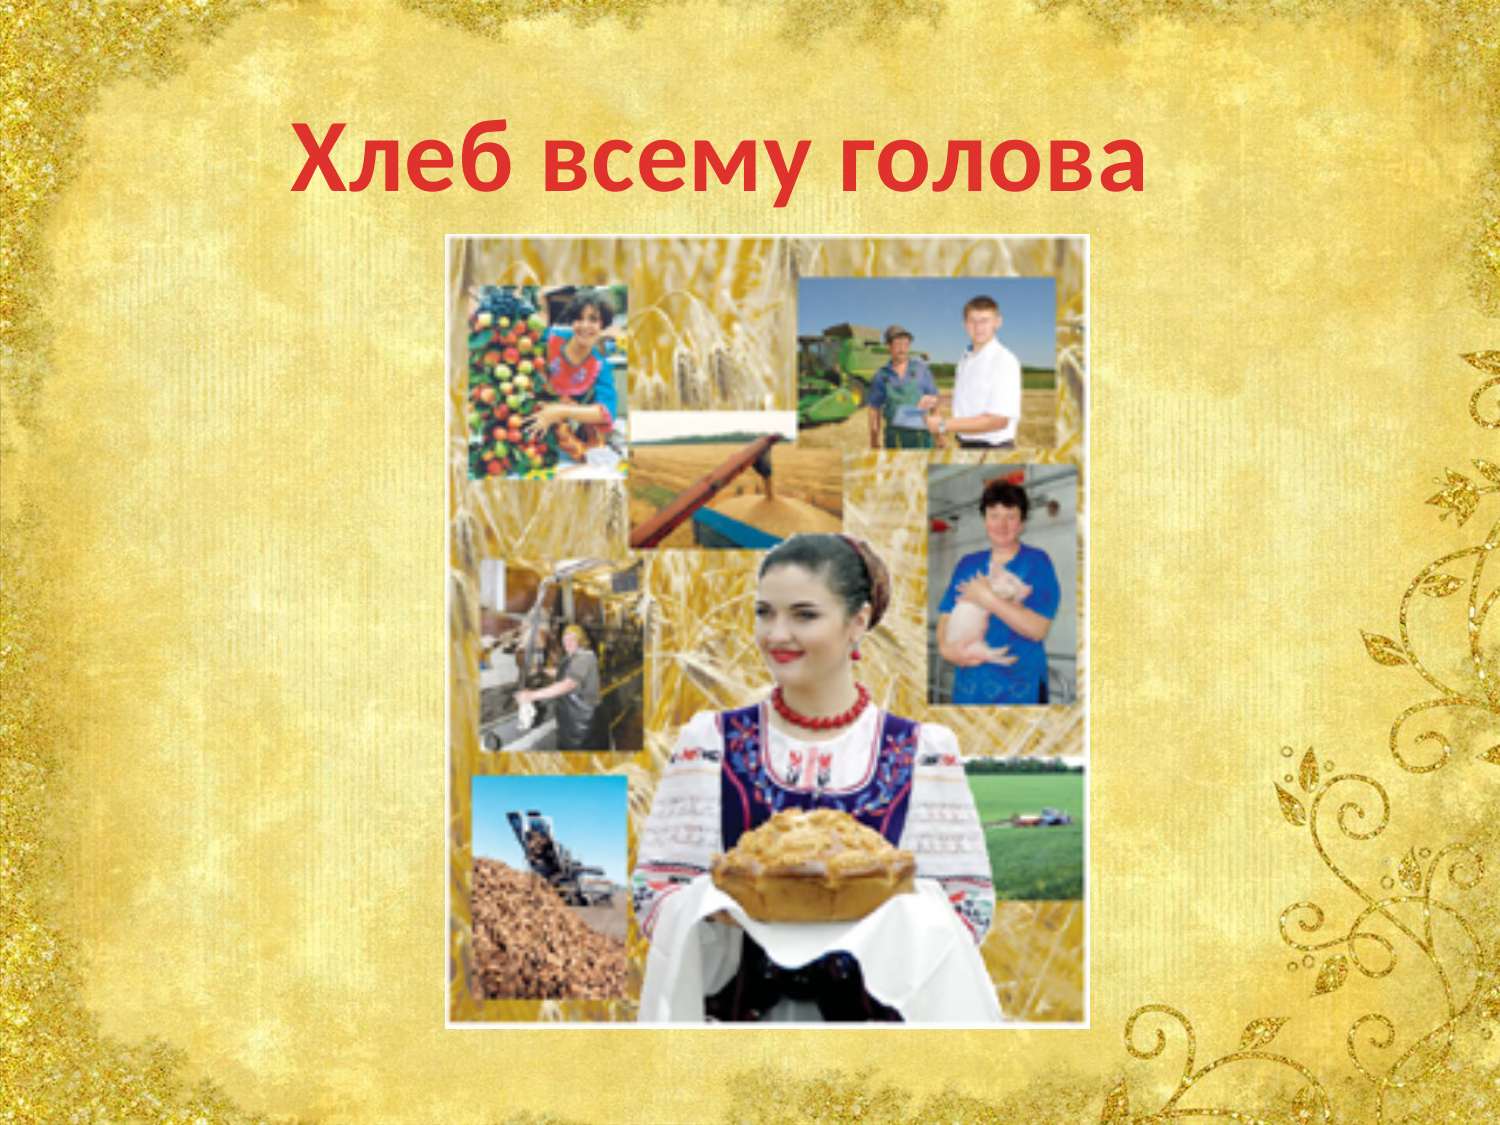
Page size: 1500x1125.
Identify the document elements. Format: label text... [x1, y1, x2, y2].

text_box Хлеб всему голова [187, 46, 1222, 227]
picture [0, 0, 1500, 1125]
